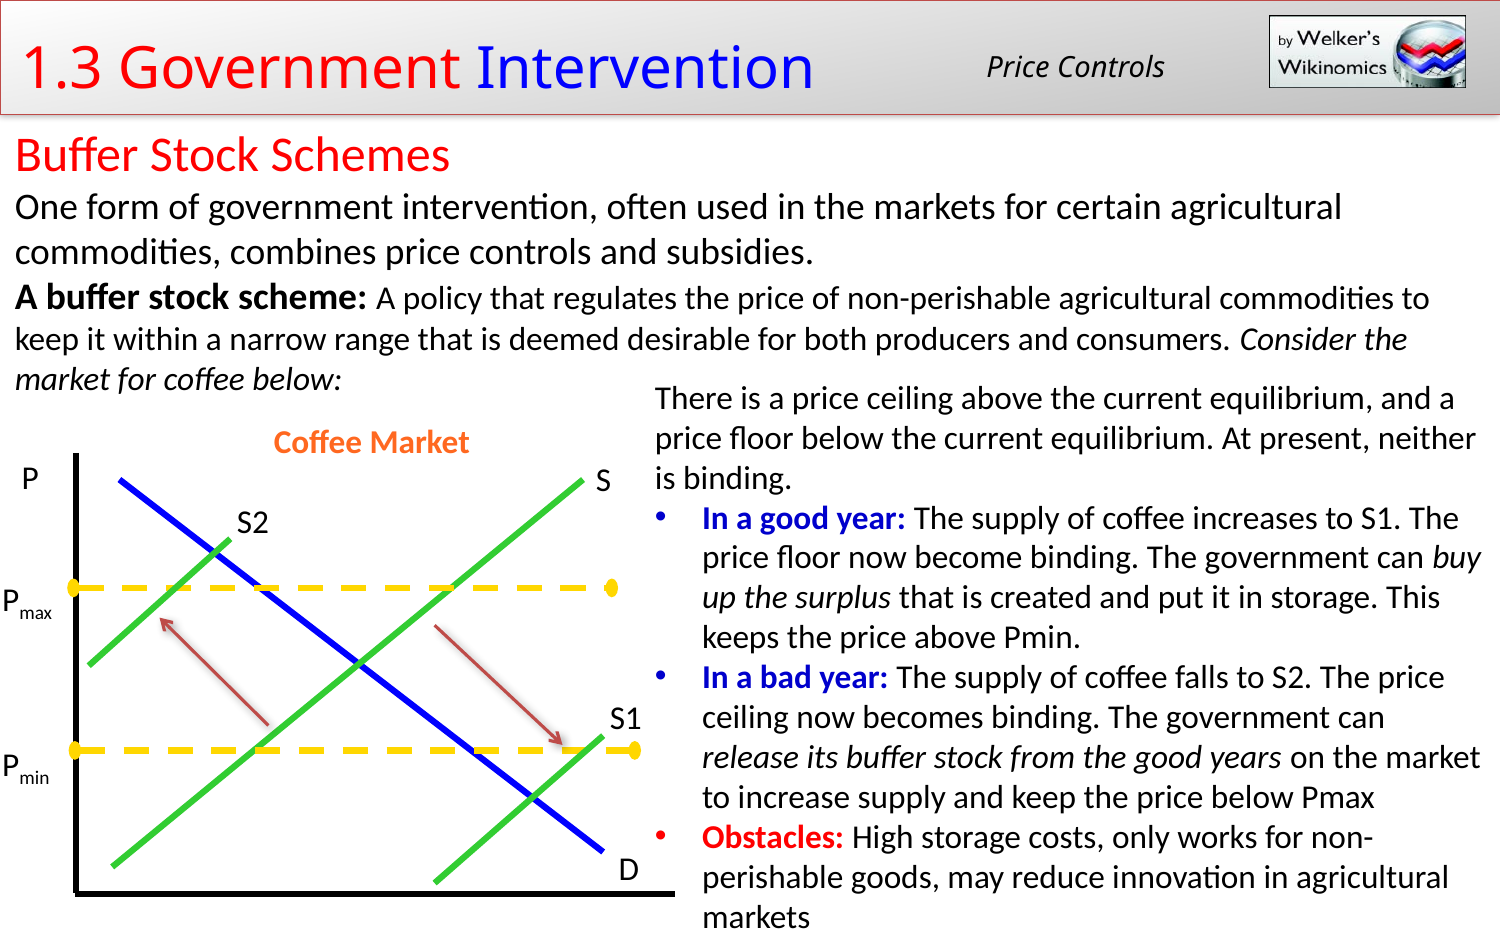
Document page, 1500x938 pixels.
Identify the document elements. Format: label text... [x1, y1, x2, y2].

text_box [0, 412, 676, 896]
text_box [0, 0, 1500, 115]
text_box There is a price ceiling above the current equilibrium, and a price floor below the current equilibrium. At present, neither is binding. In a good year: The supply of coffee increases to S1. The price floor now become binding. The government can buy up the surplus that is created and put it in storage. This keeps the price above Pmin. In a bad year: The supply of coffee falls to S2. The price ceiling now becomes binding. The government can release its buffer stock from the good years on the market to increase supply and keep the price below Pmax Obstacles: High storage costs, only works for non-perishable goods, may reduce innovation in agricultural markets [640, 368, 1500, 938]
text_box Buffer Stock Schemes One form of government intervention, often used in the markets for certain agricultural commodities, combines price controls and subsidies. A buffer stock scheme: A policy that regulates the price of non-perishable agricultural commodities to keep it within a narrow range that is deemed desirable for both producers and consumers. Consider the market for coffee below: [0, 123, 1500, 404]
